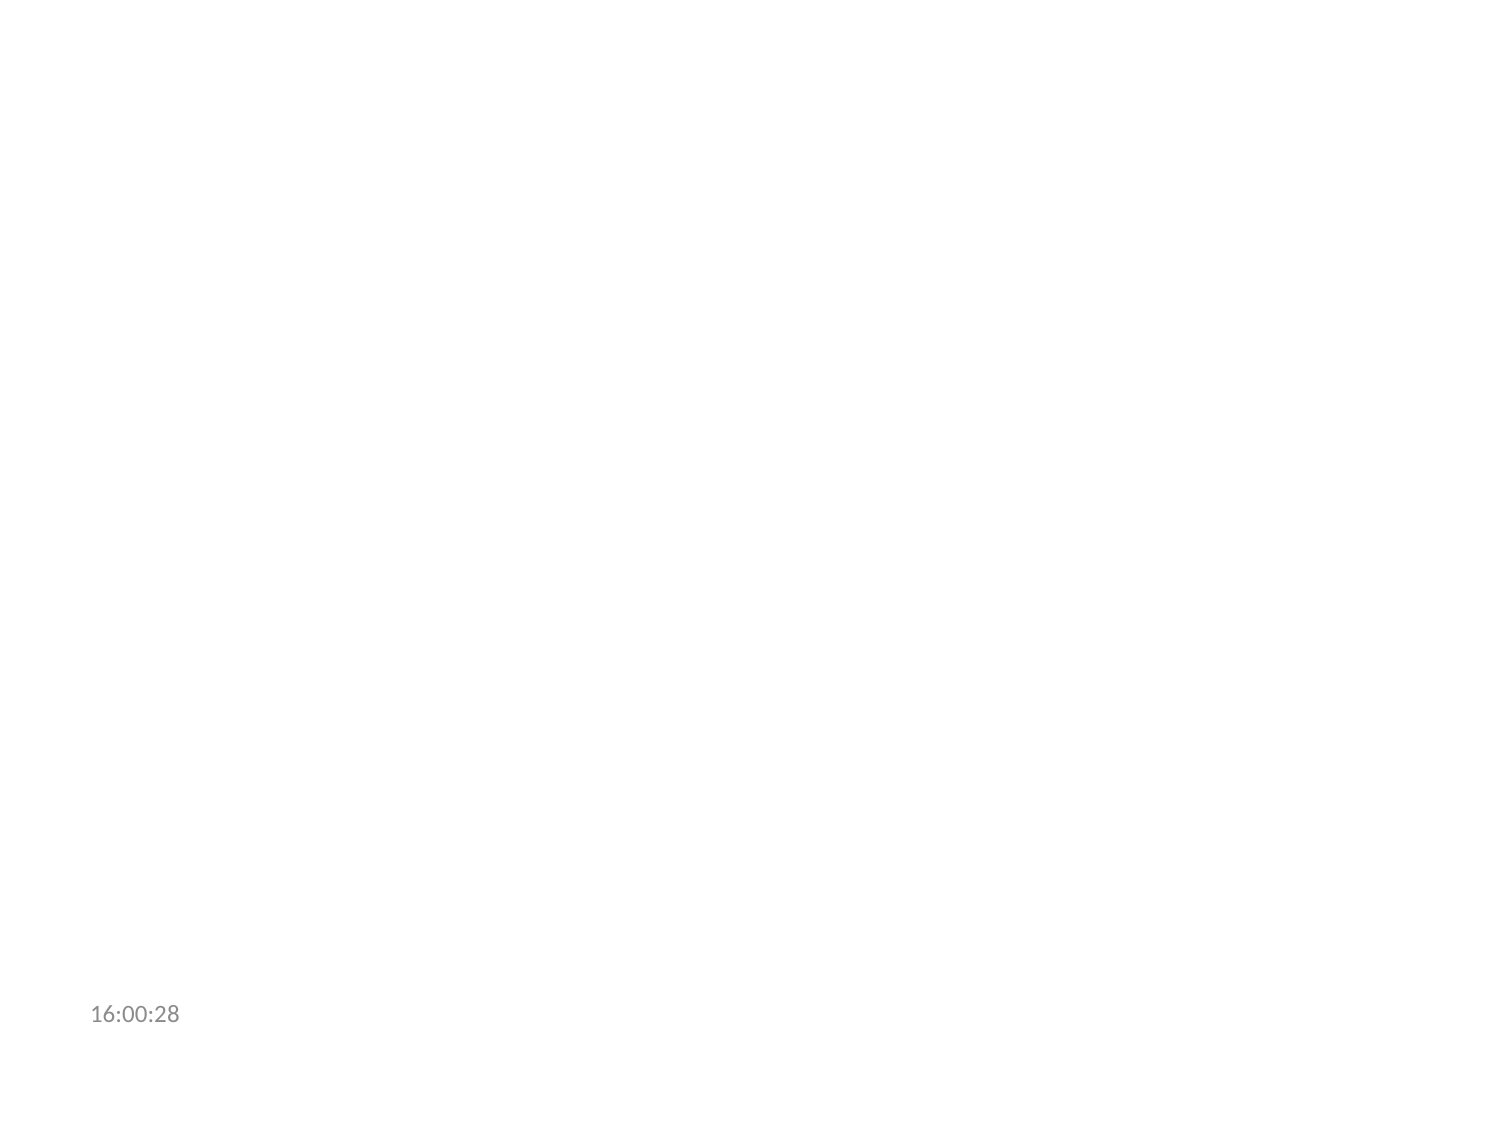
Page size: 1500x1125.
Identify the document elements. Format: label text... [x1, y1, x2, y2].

text_box 15:35:09 [75, 982, 425, 1043]
